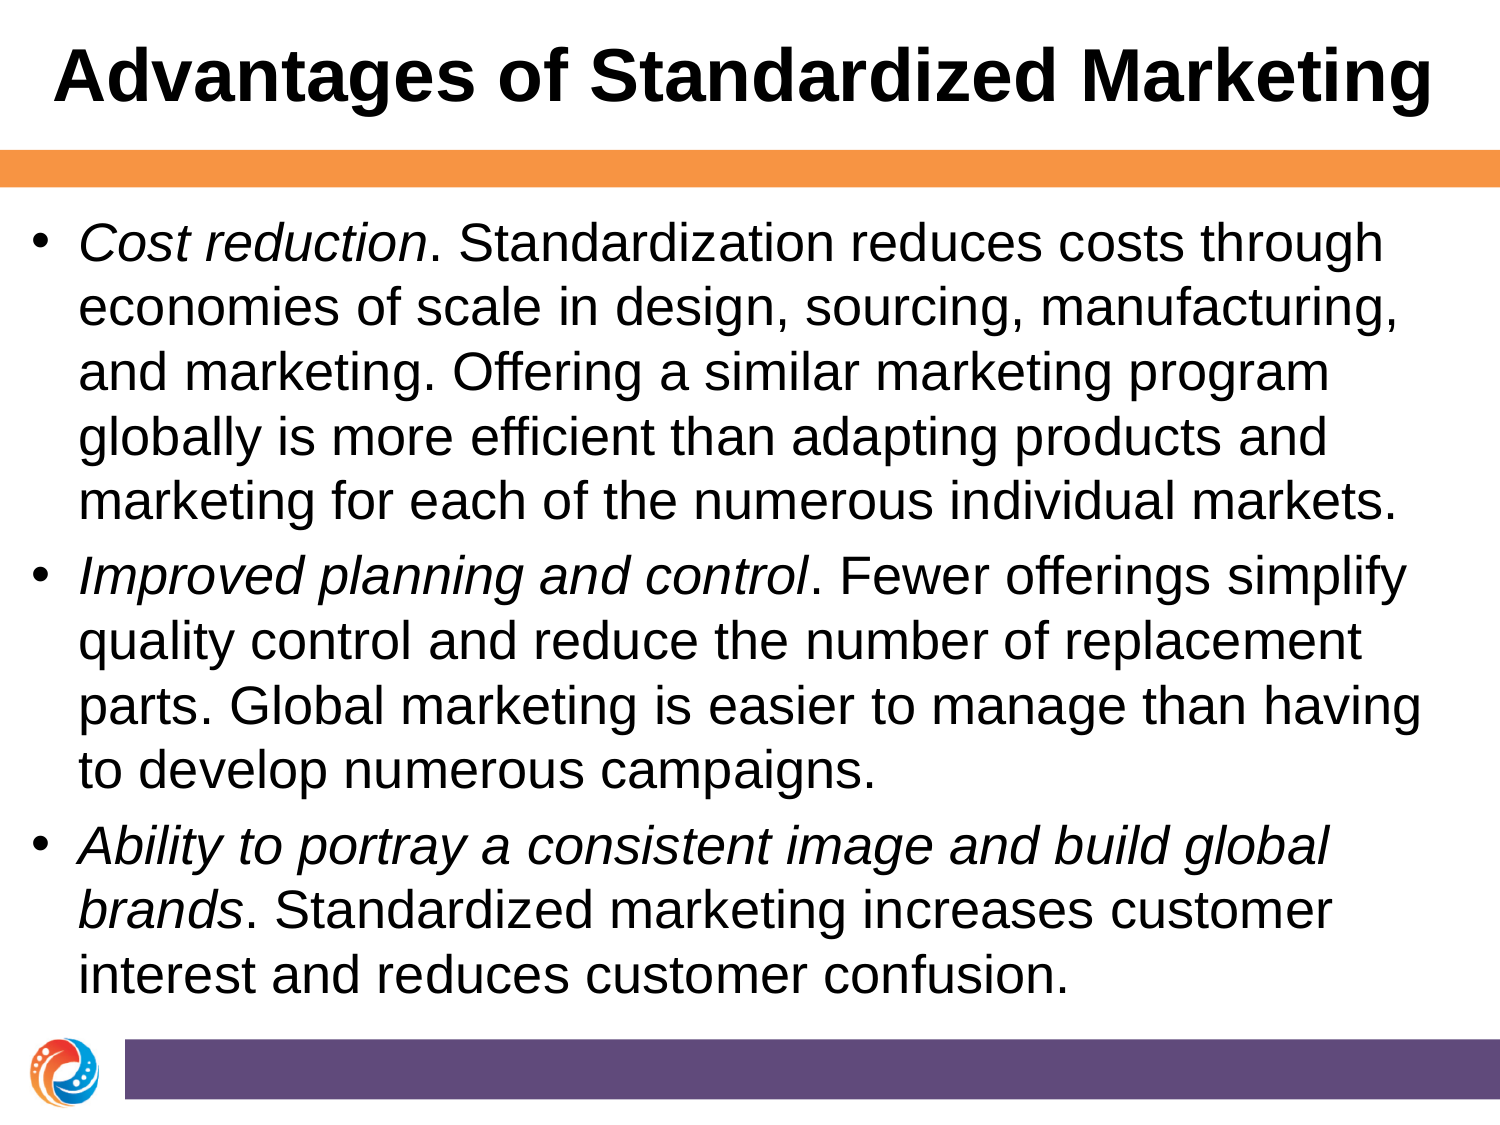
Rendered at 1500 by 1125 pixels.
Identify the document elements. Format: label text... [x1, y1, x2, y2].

text_box Cost reduction. Standardization reduces costs through economies of scale in design, sourcing, manufacturing, and marketing. Offering a similar marketing program globally is more efficient than adapting products and marketing for each of the numerous individual markets. Improved planning and control. Fewer offerings simplify quality control and reduce the number of replacement parts. Global marketing is easier to manage than having to develop numerous campaigns. Ability to portray a consistent image and build global brands. Standardized marketing increases customer interest and reduces customer confusion. [16, 199, 1450, 863]
footer Copyright © 2014 Pearson Education [512, 1042, 988, 1103]
picture [23, 1032, 105, 1111]
text_box [0, 148, 1500, 190]
text_box [125, 1039, 1500, 1100]
title Advantages of Standardized Marketing [24, 2, 1463, 141]
